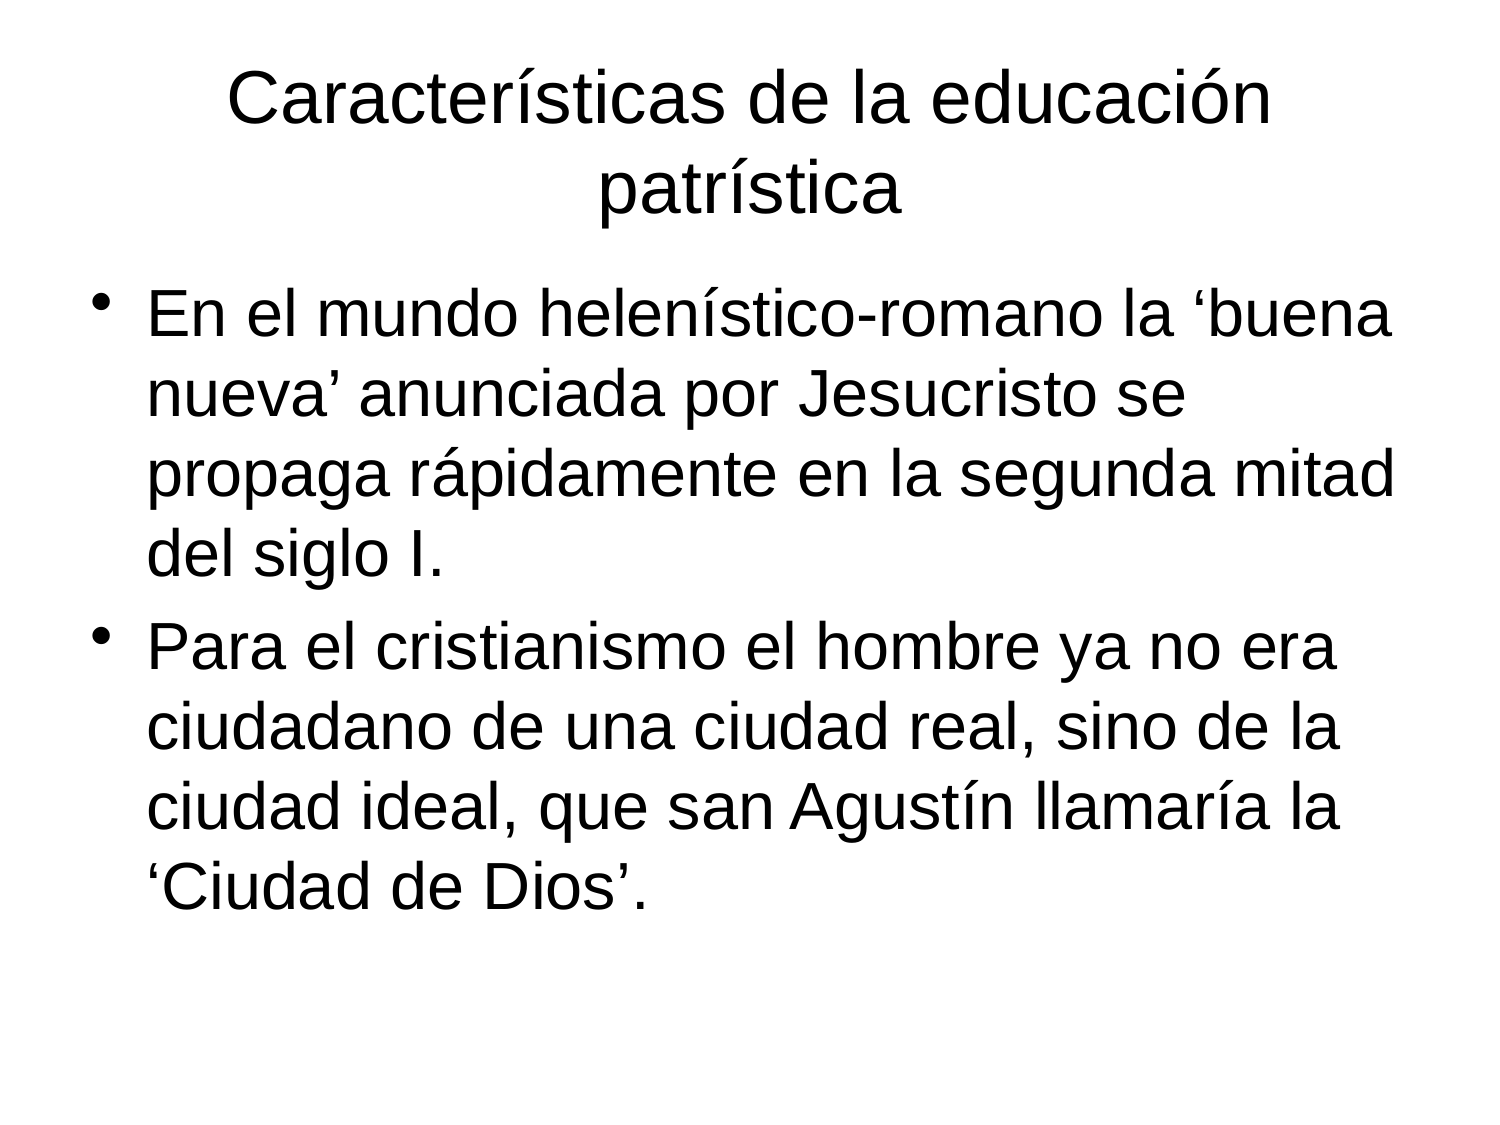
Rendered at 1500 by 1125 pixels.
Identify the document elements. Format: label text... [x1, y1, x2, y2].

title Características de la educación patrística [74, 44, 1426, 233]
list En el mundo helenístico-romano la ‘buena nueva’ anunciada por Jesucristo se propaga rápidamente en la segunda mitad del siglo I. Para el cristianismo el hombre ya no era ciudadano de una ciudad real, sino de la ciudad ideal, que san Agustín llamaría la ‘Ciudad de Dios’. [74, 262, 1426, 1059]
